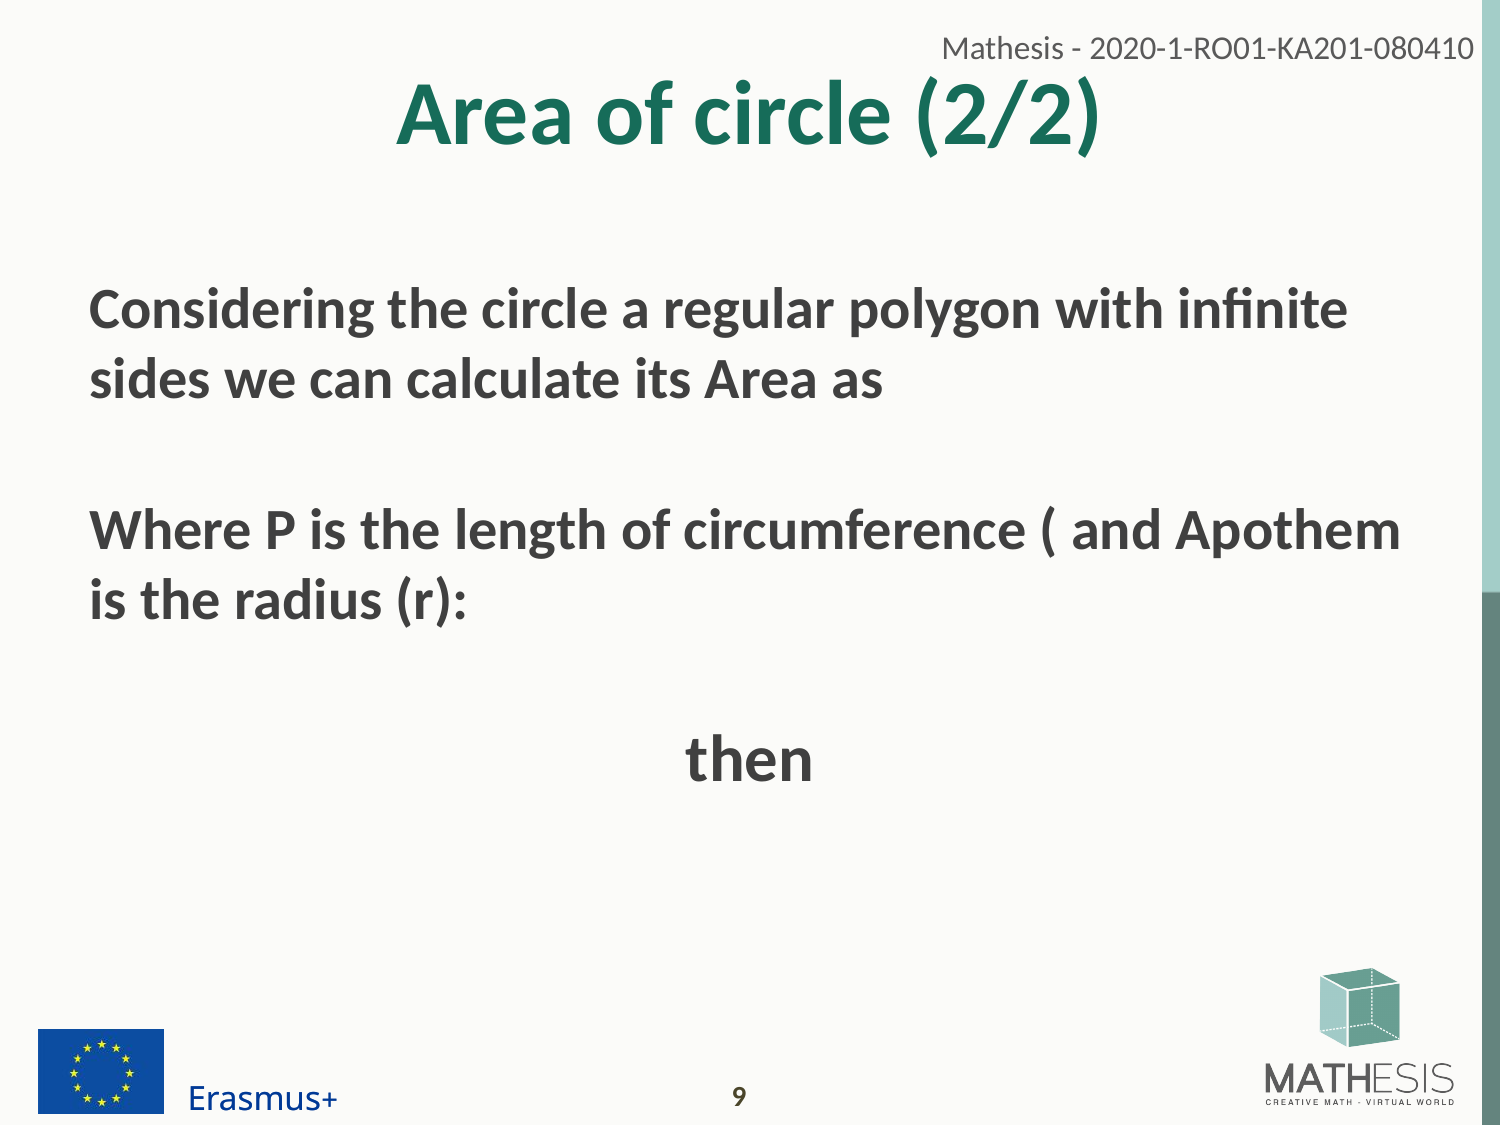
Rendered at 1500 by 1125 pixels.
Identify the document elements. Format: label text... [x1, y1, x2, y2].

title Area of circle (2/2) [75, 45, 1425, 233]
picture [38, 1029, 164, 1114]
